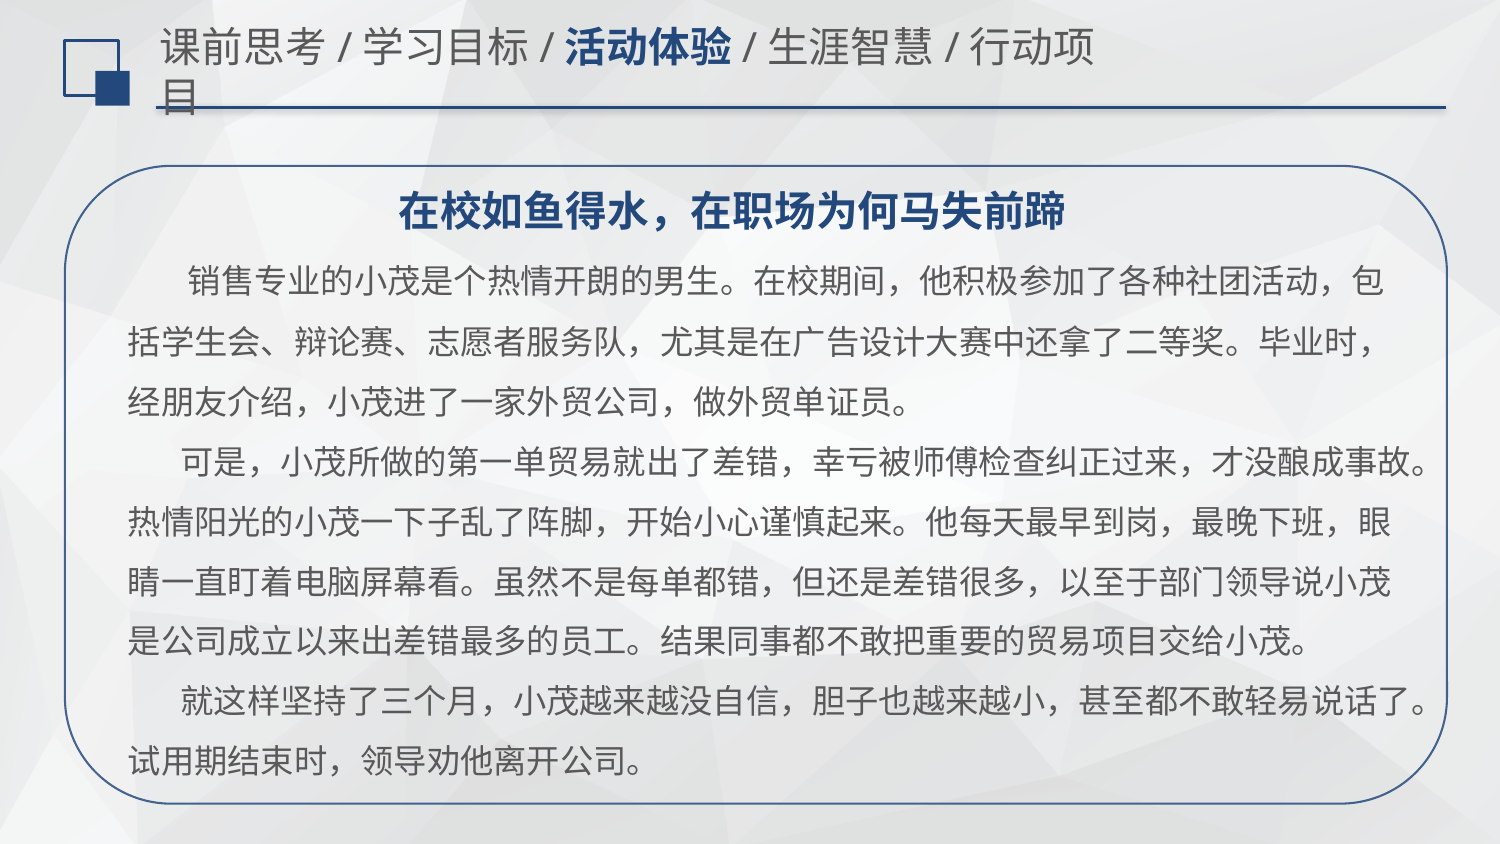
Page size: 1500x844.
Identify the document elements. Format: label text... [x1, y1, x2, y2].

text_box 销售专业的小茂是个热情开朗的男生。在校期间，他积极参加了各种社团活动，包括学生会、辩论赛、志愿者服务队，尤其是在广告设计大赛中还拿了二等奖。毕业时，经朋友介绍，小茂进了一家外贸公司，做外贸单证员。 可是，小茂所做的第一单贸易就出了差错，幸亏被师傅检查纠正过来，才没酿成事故。热情阳光的小茂一下子乱了阵脚，开始小心谨慎起来。他每天最早到岗，最晚下班，眼睛一直盯着电脑屏幕看。虽然不是每单都错，但还是差错很多，以至于部门领导说小茂是公司成立以来出差错最多的员工。结果同事都不敢把重要的贸易项目交给小茂。 就这样坚持了三个月，小茂越来越没自信，胆子也越来越小，甚至都不敢轻易说话了。试用期结束时，领导劝他离开公司。 [113, 226, 1430, 788]
picture [0, 0, 1500, 844]
text_box [62, 163, 1450, 806]
title 课前思考/学习目标/活动体验/生涯智慧/行动项目 [148, 43, 1117, 99]
text_box 在校如鱼得水，在职场为何马失前蹄 [383, 177, 1341, 242]
